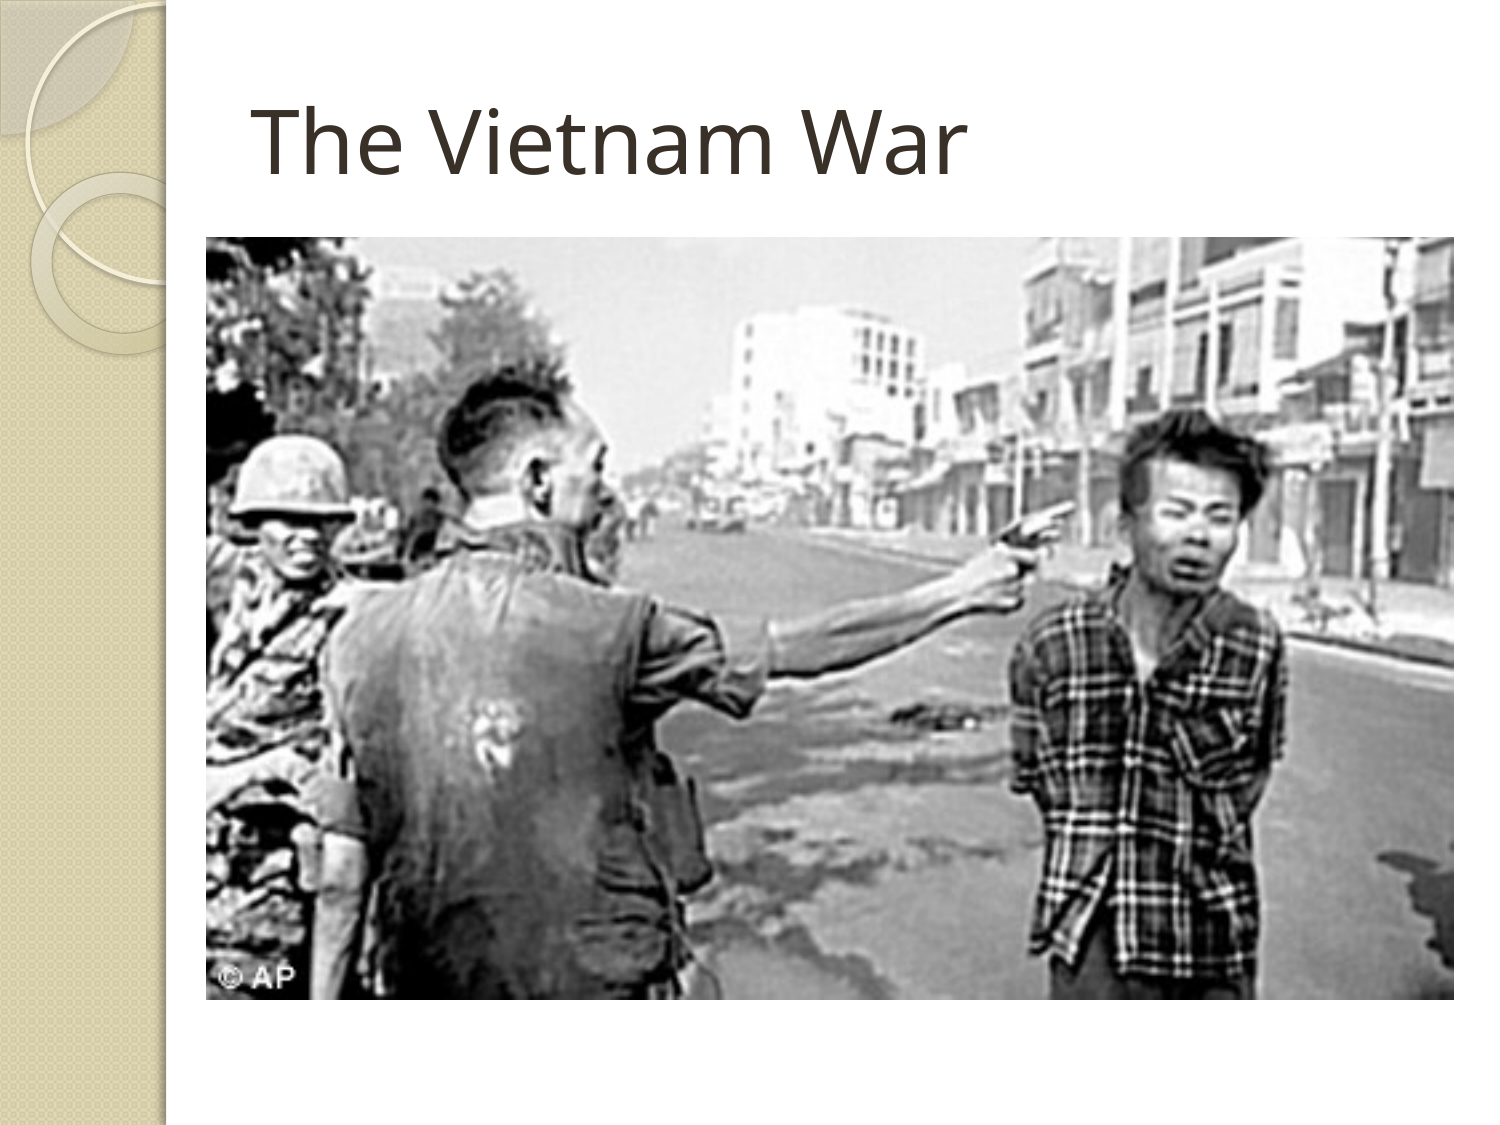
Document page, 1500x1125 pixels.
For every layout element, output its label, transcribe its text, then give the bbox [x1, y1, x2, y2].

title The Vietnam War [235, 45, 1466, 233]
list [205, 237, 1455, 1001]
